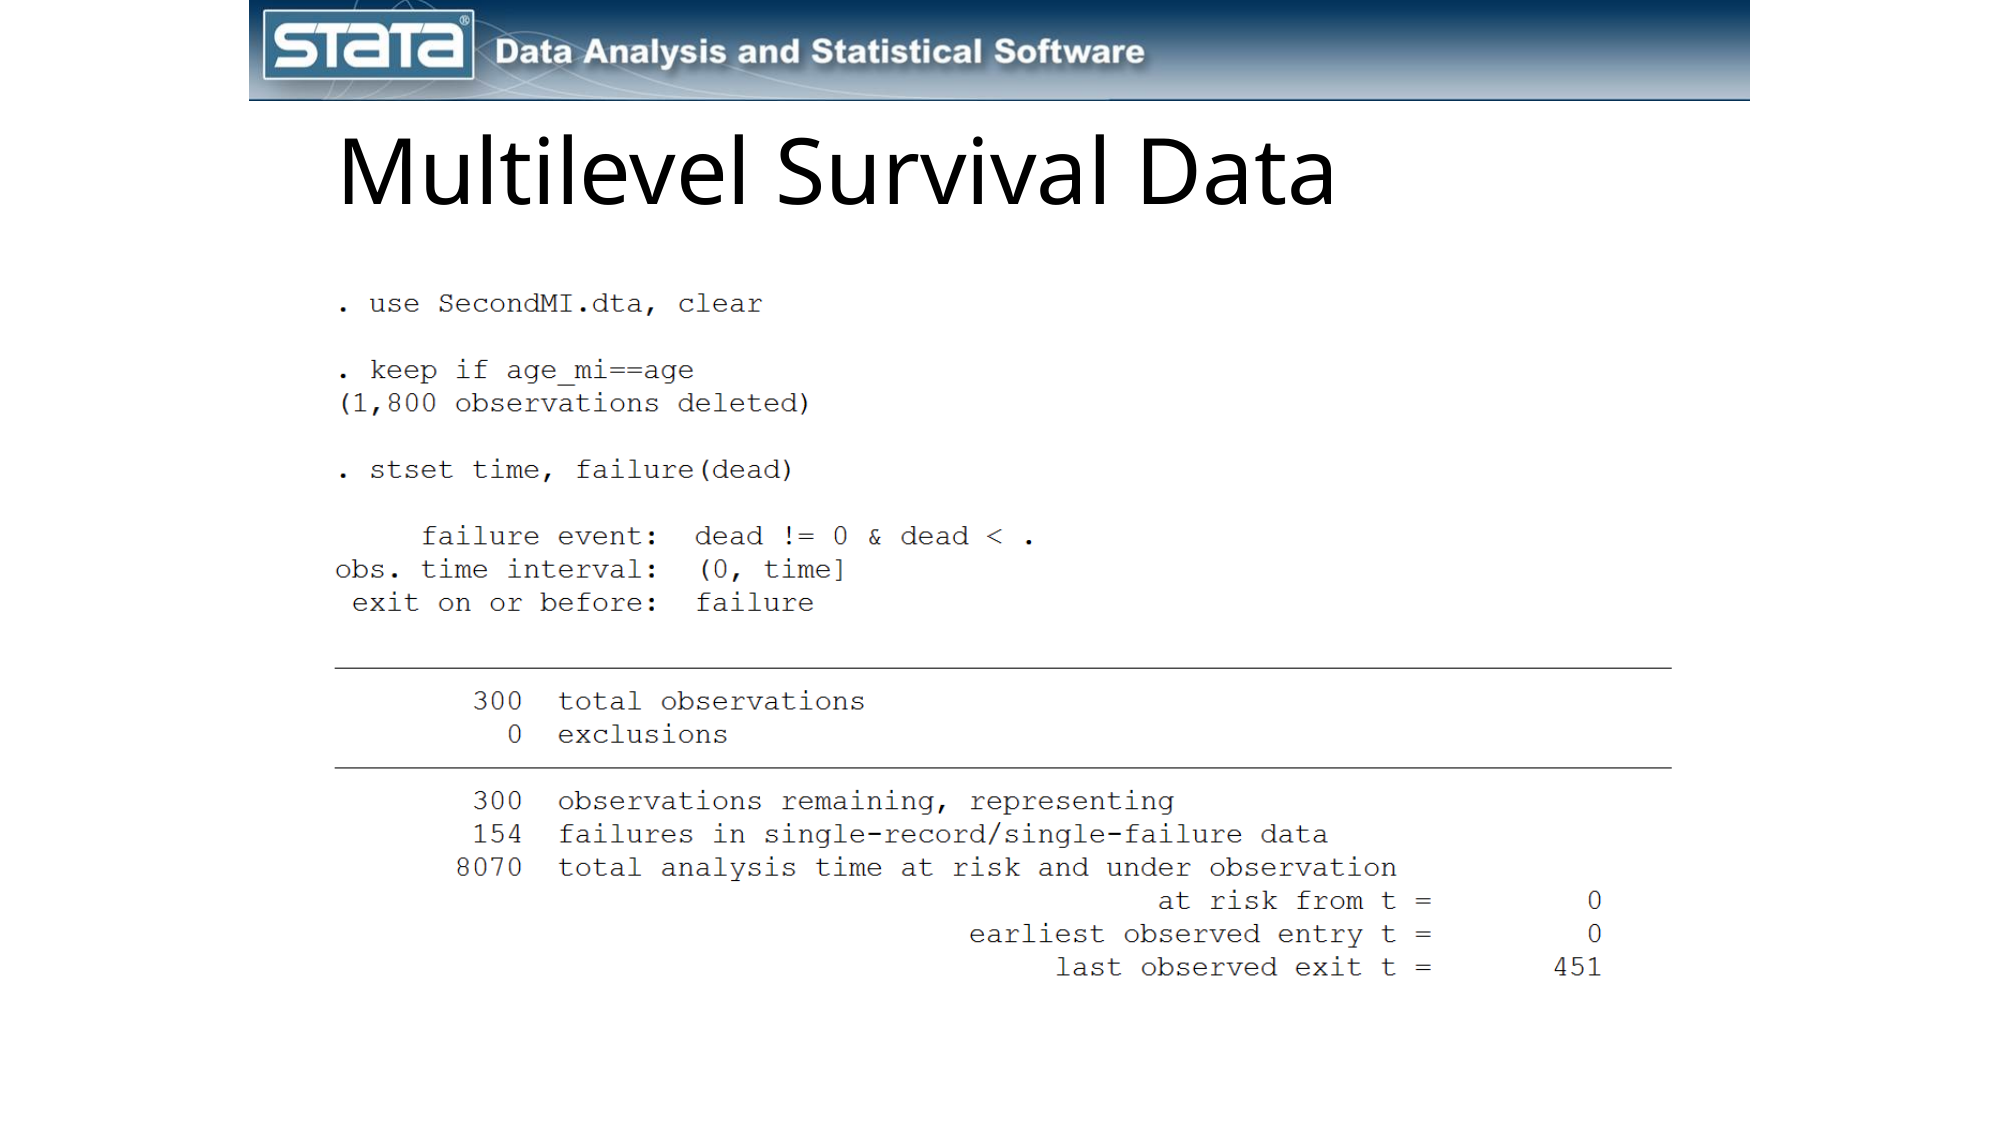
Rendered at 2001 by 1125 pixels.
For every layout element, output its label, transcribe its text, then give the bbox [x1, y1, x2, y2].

title Multilevel Survival Data [321, 101, 1671, 250]
picture [249, 0, 1750, 101]
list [324, 287, 1675, 1013]
